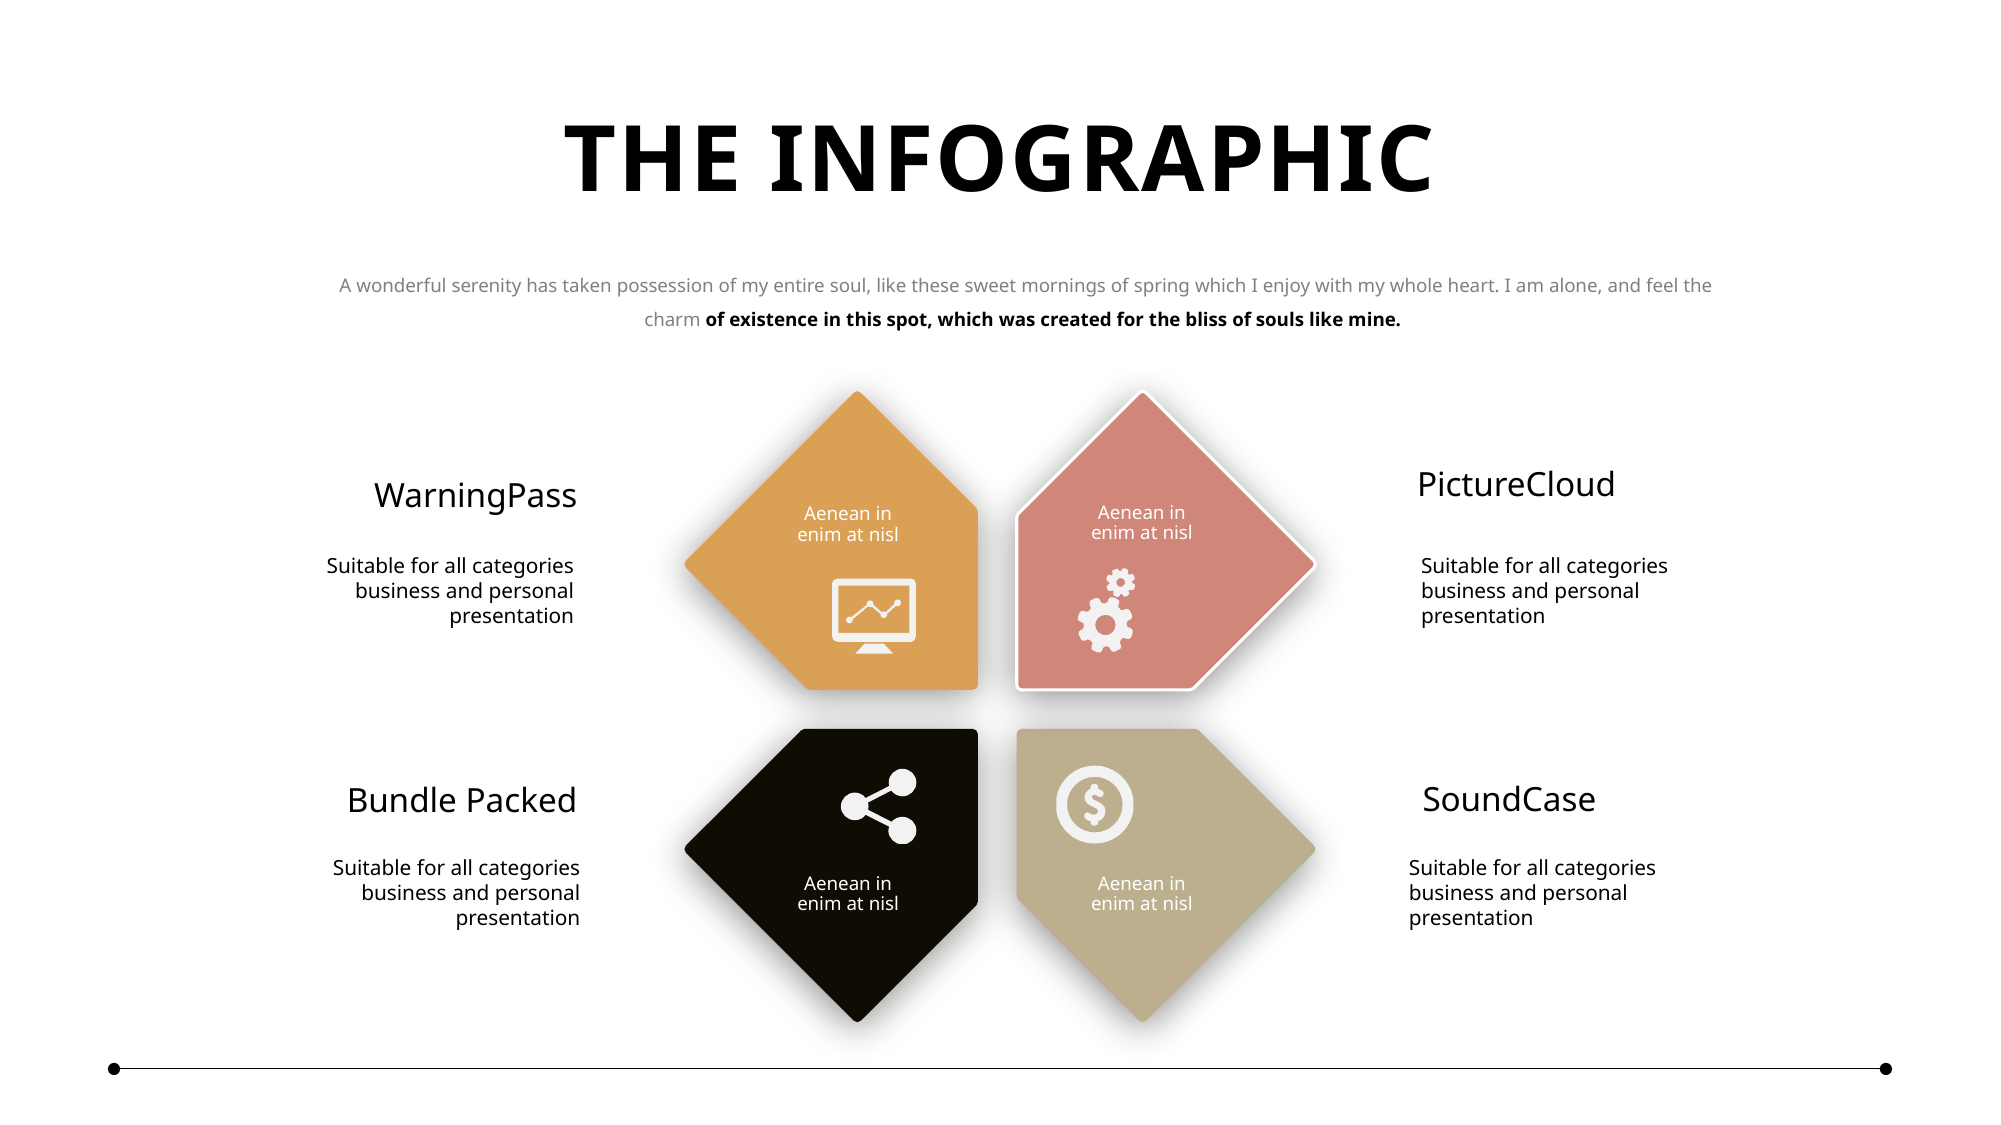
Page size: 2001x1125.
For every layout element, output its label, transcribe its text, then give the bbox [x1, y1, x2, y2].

text_box Aenean in enim at nisl [771, 497, 925, 553]
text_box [1394, 771, 1750, 939]
picture [1056, 765, 1134, 844]
text_box [684, 391, 978, 690]
picture [1072, 575, 1148, 651]
text_box [1016, 728, 1316, 1023]
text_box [1394, 455, 1763, 636]
text_box Aenean in enim at nisl [771, 867, 925, 923]
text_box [239, 771, 601, 939]
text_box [232, 466, 601, 636]
text_box [1015, 389, 1318, 692]
text_box [684, 728, 978, 1023]
text_box THE INFOGRAPHIC [548, 92, 1452, 217]
text_box Aenean in enim at nisl [1064, 867, 1219, 923]
picture [840, 768, 917, 844]
picture [831, 578, 917, 655]
text_box A wonderful serenity has taken possession of my entire soul, like these sweet mornings of spring which I enjoy with my whole heart. I am alone, and feel the charm of existence in this spot, which was created for the bliss of souls like mine. [314, 255, 1736, 338]
text_box Aenean in enim at nisl [1064, 496, 1219, 552]
